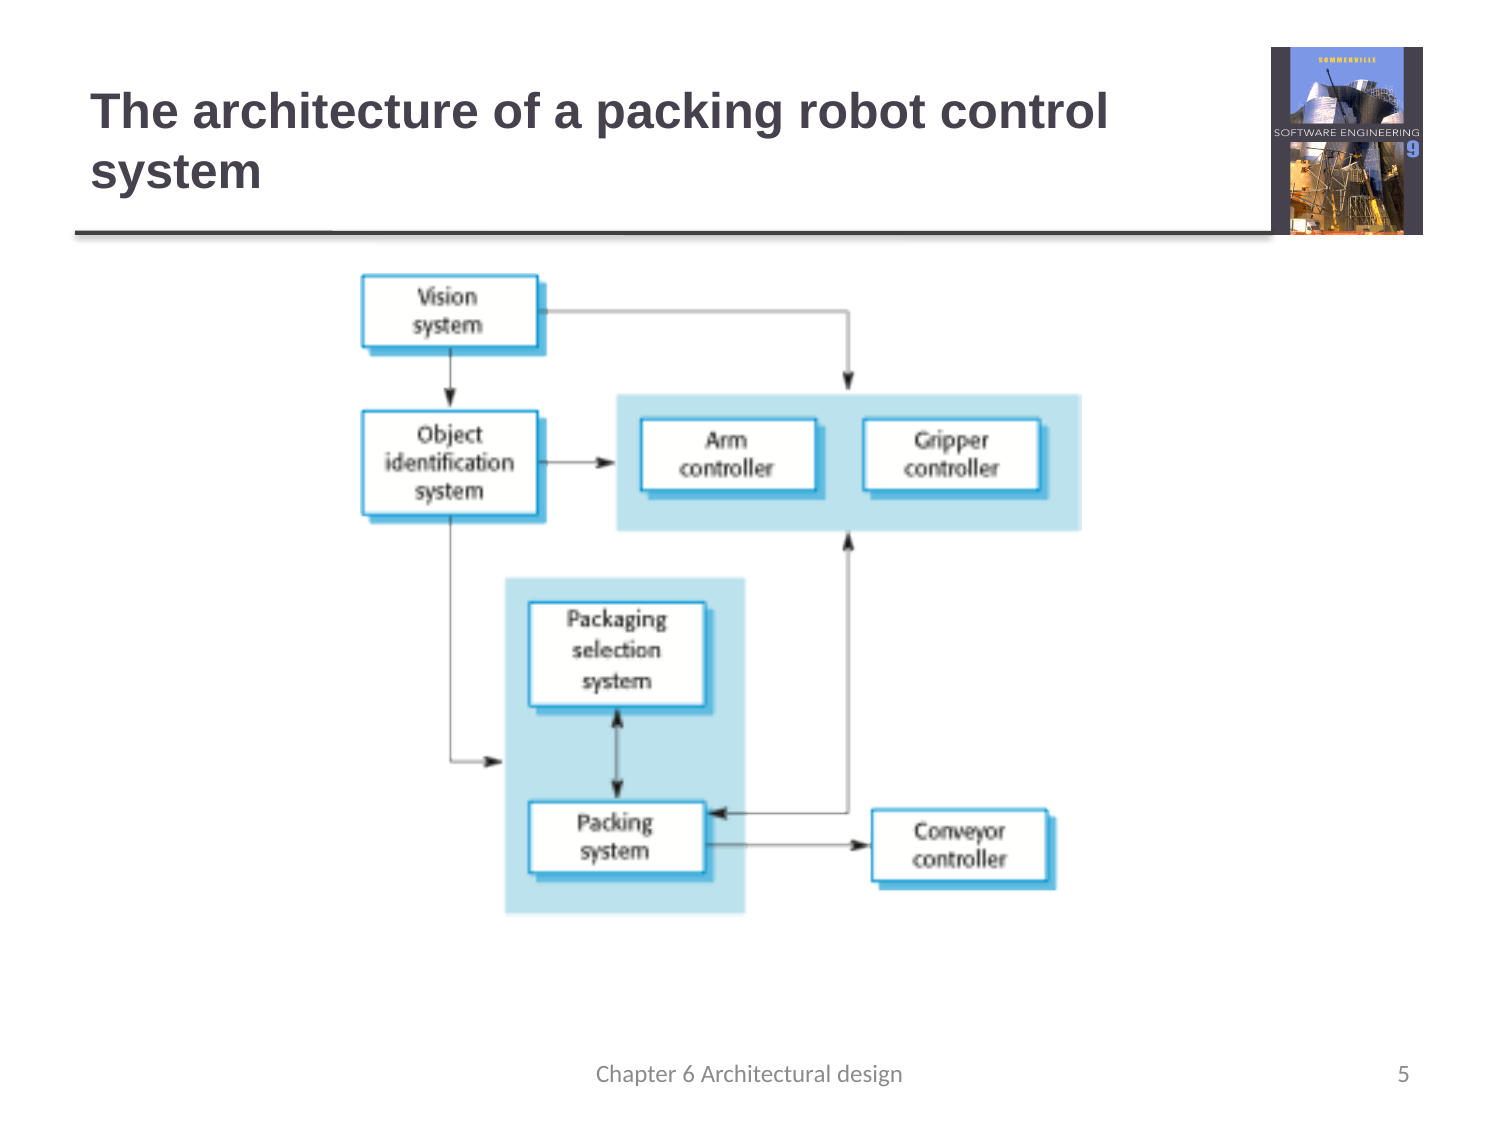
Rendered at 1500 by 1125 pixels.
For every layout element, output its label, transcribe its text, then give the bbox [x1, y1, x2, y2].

picture [1272, 47, 1423, 235]
footer Chapter 6 Architectural design [512, 1042, 988, 1103]
picture [360, 273, 1083, 973]
slide_number 5 [1074, 1042, 1425, 1103]
title The architecture of a packing robot control system [74, 44, 1272, 233]
